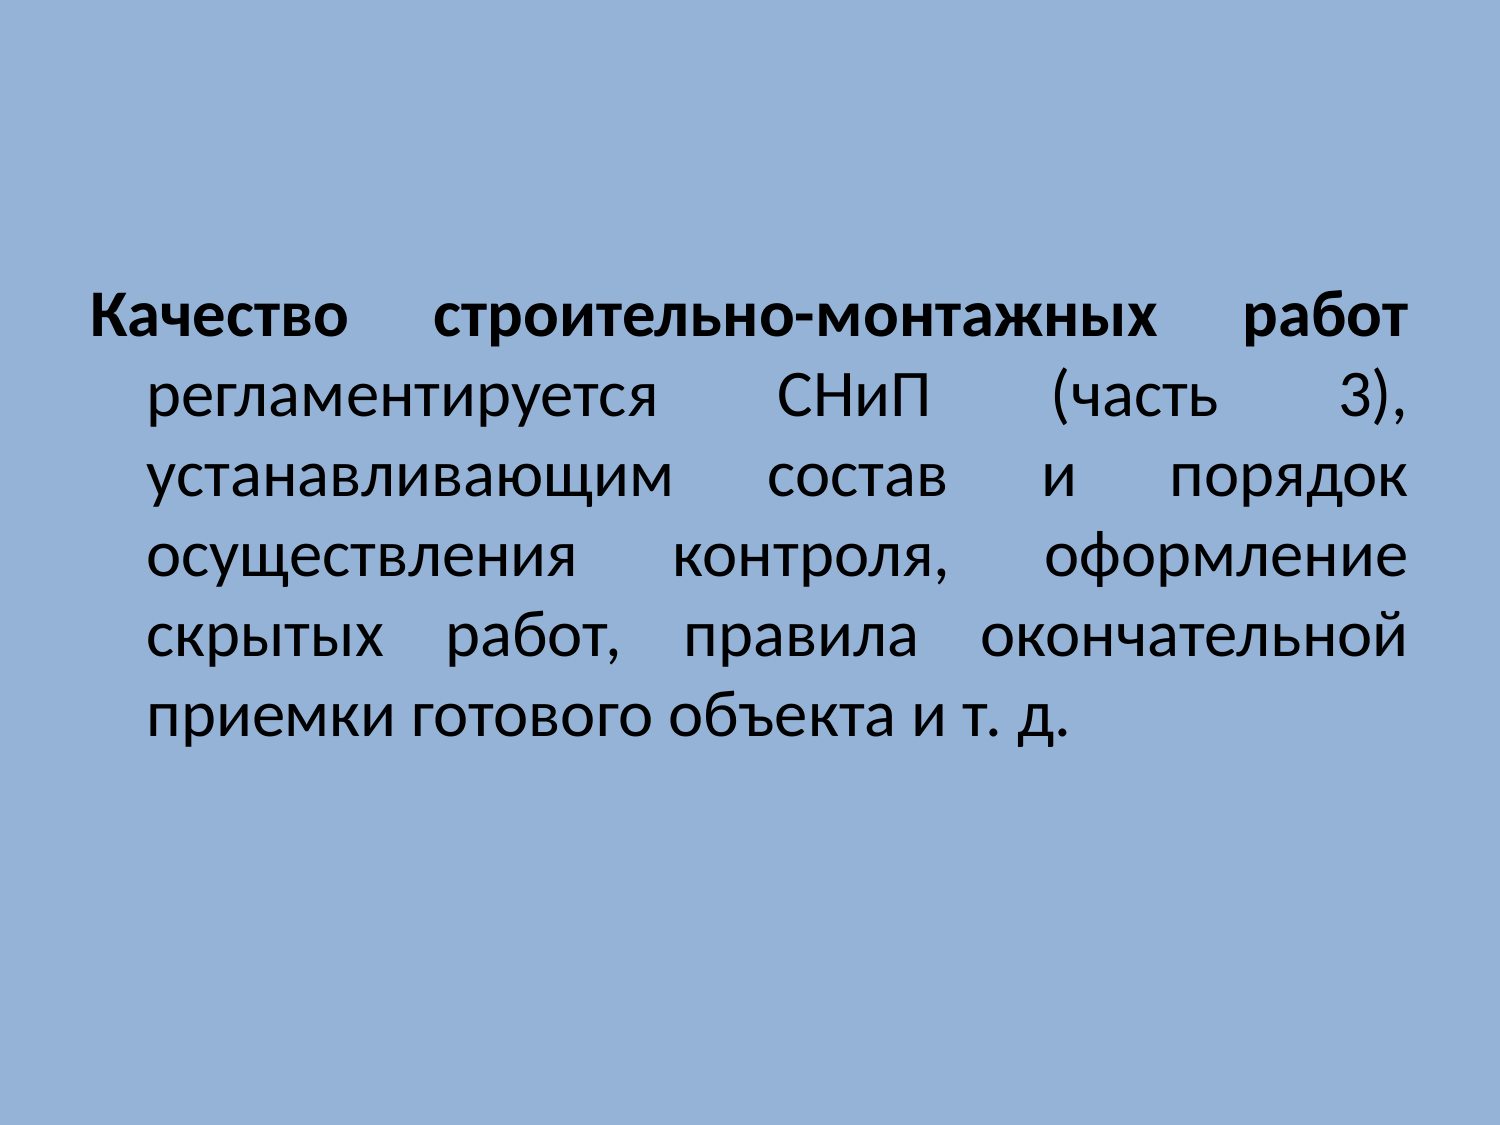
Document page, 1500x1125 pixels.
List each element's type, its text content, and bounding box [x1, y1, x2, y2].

list Качество строительно-монтажных работ регламентируется СНиП (часть 3), устанавливающим состав и порядок осуществления контроля, оформление скрытых работ, правила окончательной приемки готового объекта и т. д. [75, 262, 1425, 1005]
